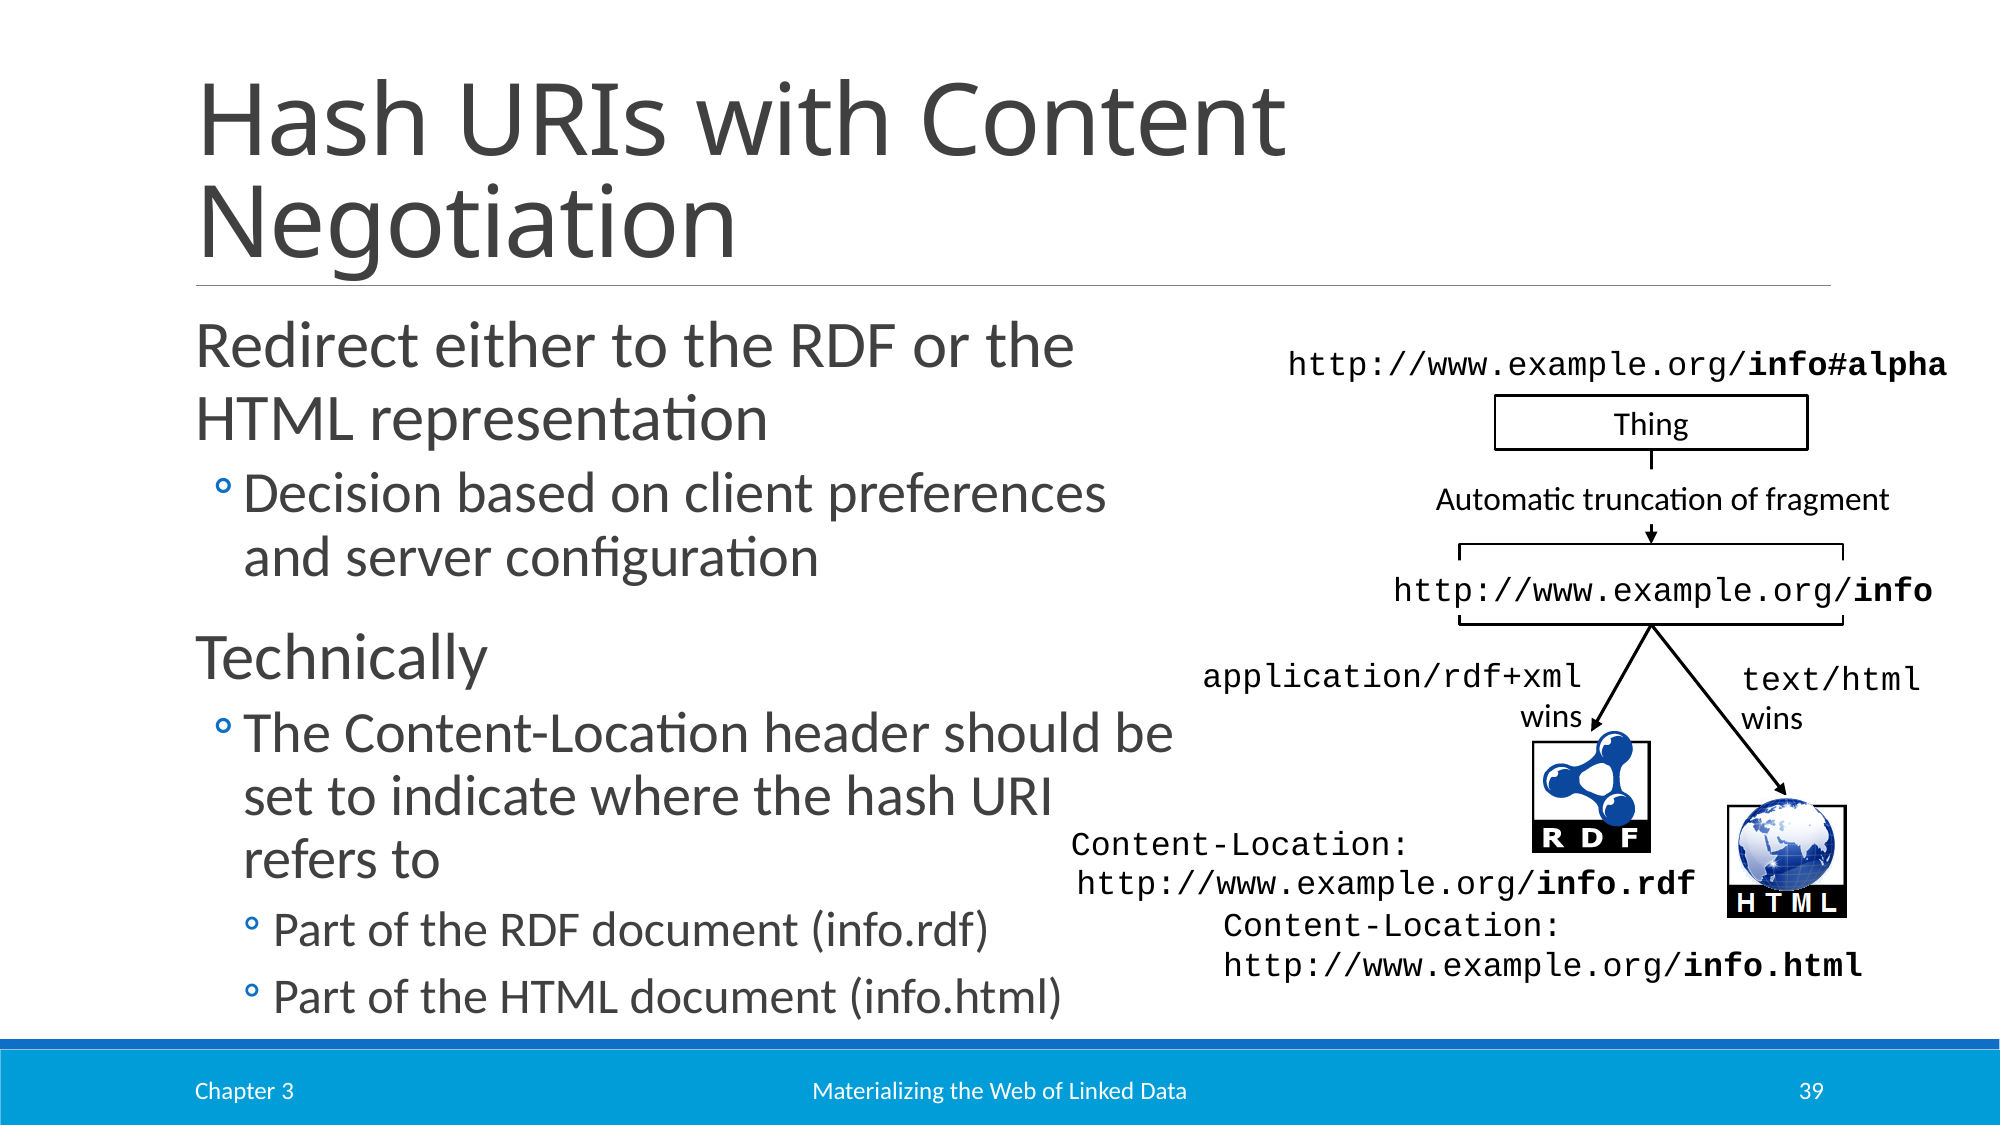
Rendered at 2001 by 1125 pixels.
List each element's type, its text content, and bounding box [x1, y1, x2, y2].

slide_number 39 [1624, 1059, 1840, 1120]
footer Materializing the Web of Linked Data [604, 1059, 1396, 1120]
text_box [1055, 334, 1999, 993]
list Redirect either to the RDF or the HTML representation Decision based on client preferences and server configuration Technically The Content-Location header should be set to indicate where the hash URI refers to Part of the RDF document (info.rdf) Part of the HTML document (info.html) [180, 302, 1189, 1017]
title Hash URIs with Content Negotiation [180, 47, 1830, 285]
slide_number Chapter 3 [180, 1059, 586, 1120]
